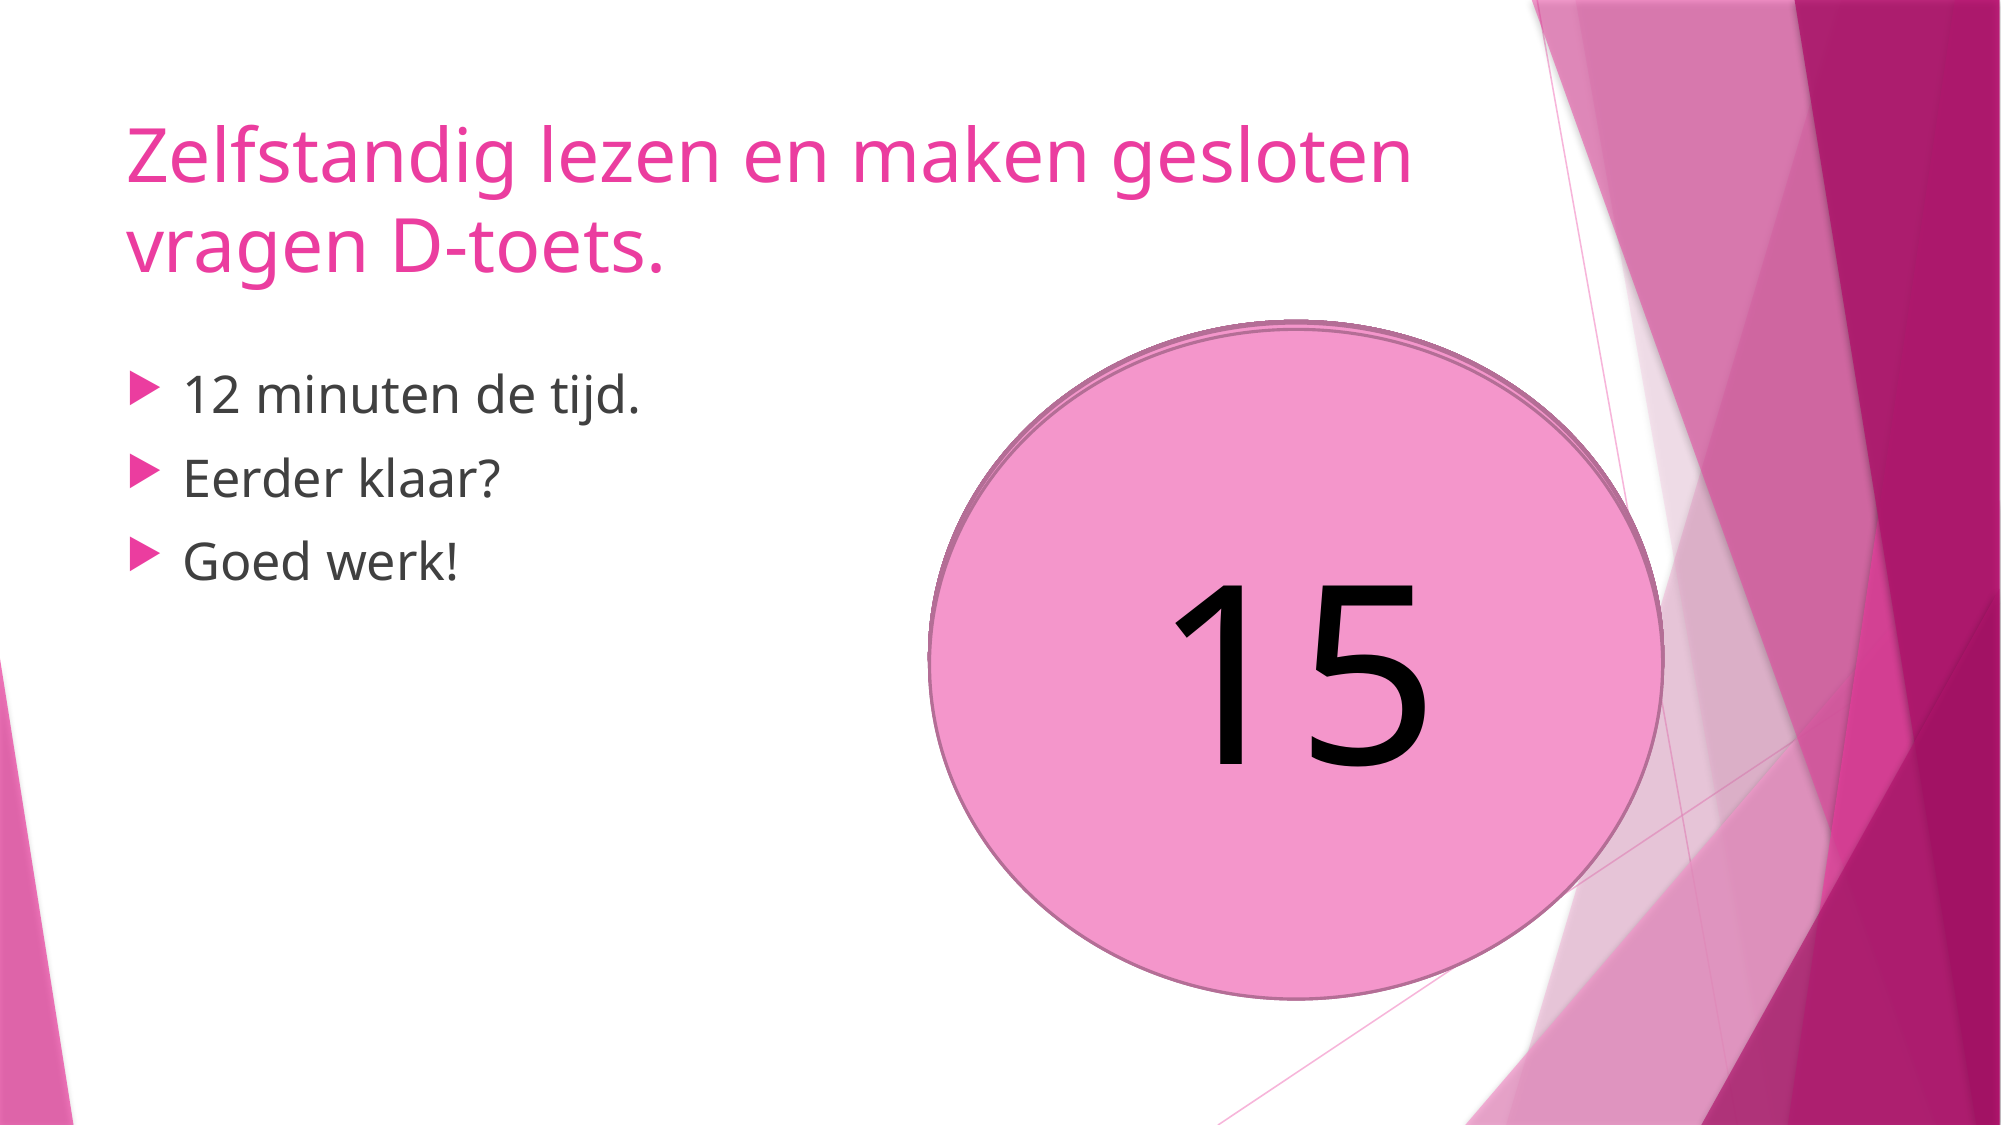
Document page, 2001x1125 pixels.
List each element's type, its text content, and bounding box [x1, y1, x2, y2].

text_box 15 [927, 327, 1665, 1001]
text_box 14 [930, 321, 1662, 621]
list 12 minuten de tijd. Eerder klaar? Goed werk! [111, 354, 831, 962]
title Zelfstandig lezen en maken gesloten vragen D-toets. [111, 99, 1522, 317]
